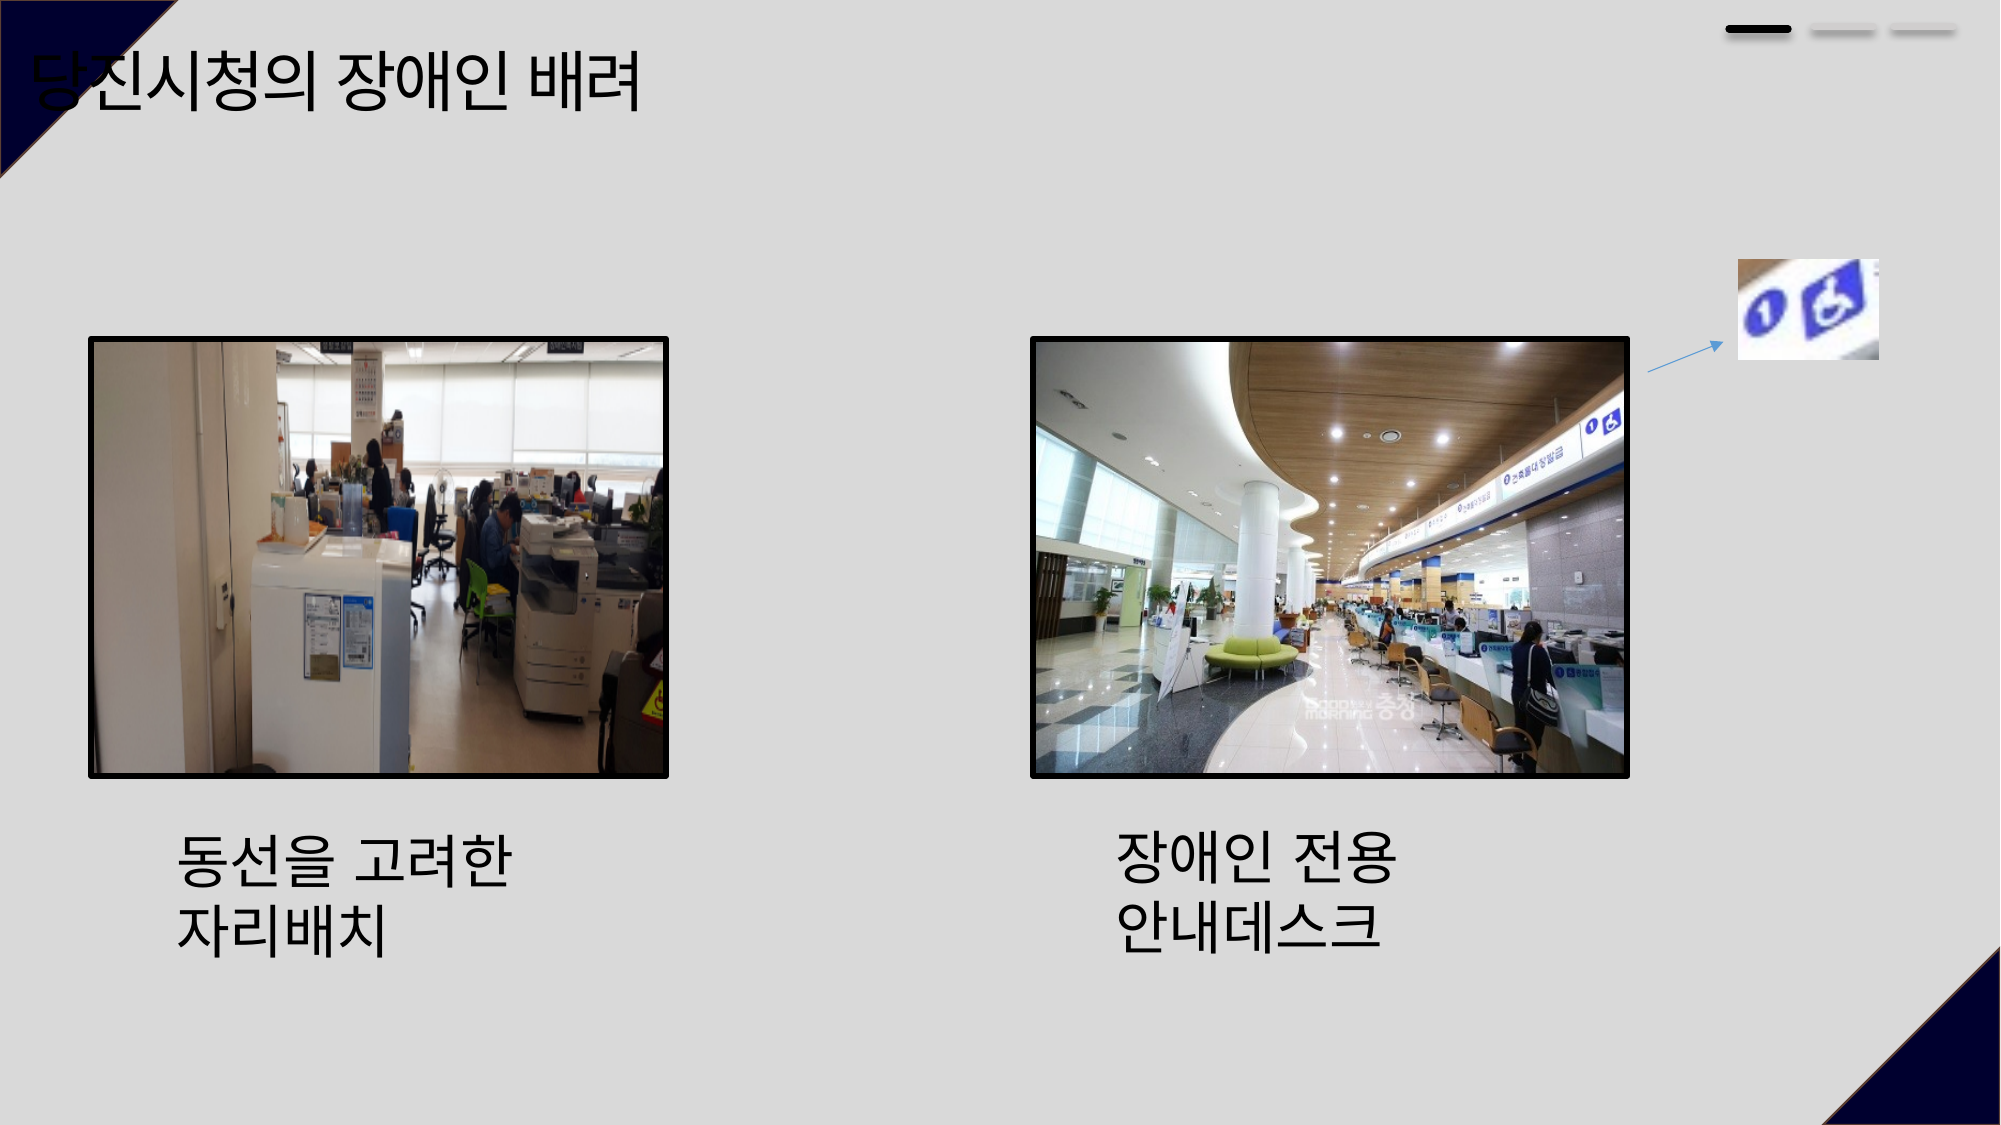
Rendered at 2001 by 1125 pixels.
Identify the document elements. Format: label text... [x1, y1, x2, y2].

text_box 동선을 고려한 자리배치 [161, 817, 702, 973]
picture [1036, 341, 1625, 773]
picture [94, 341, 663, 773]
text_box 장애인 전용 안내데스크 [1100, 813, 1641, 969]
picture [1738, 259, 1879, 360]
text_box 당진시청의 장애인 배려 [13, 32, 661, 128]
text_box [1647, 341, 1724, 373]
